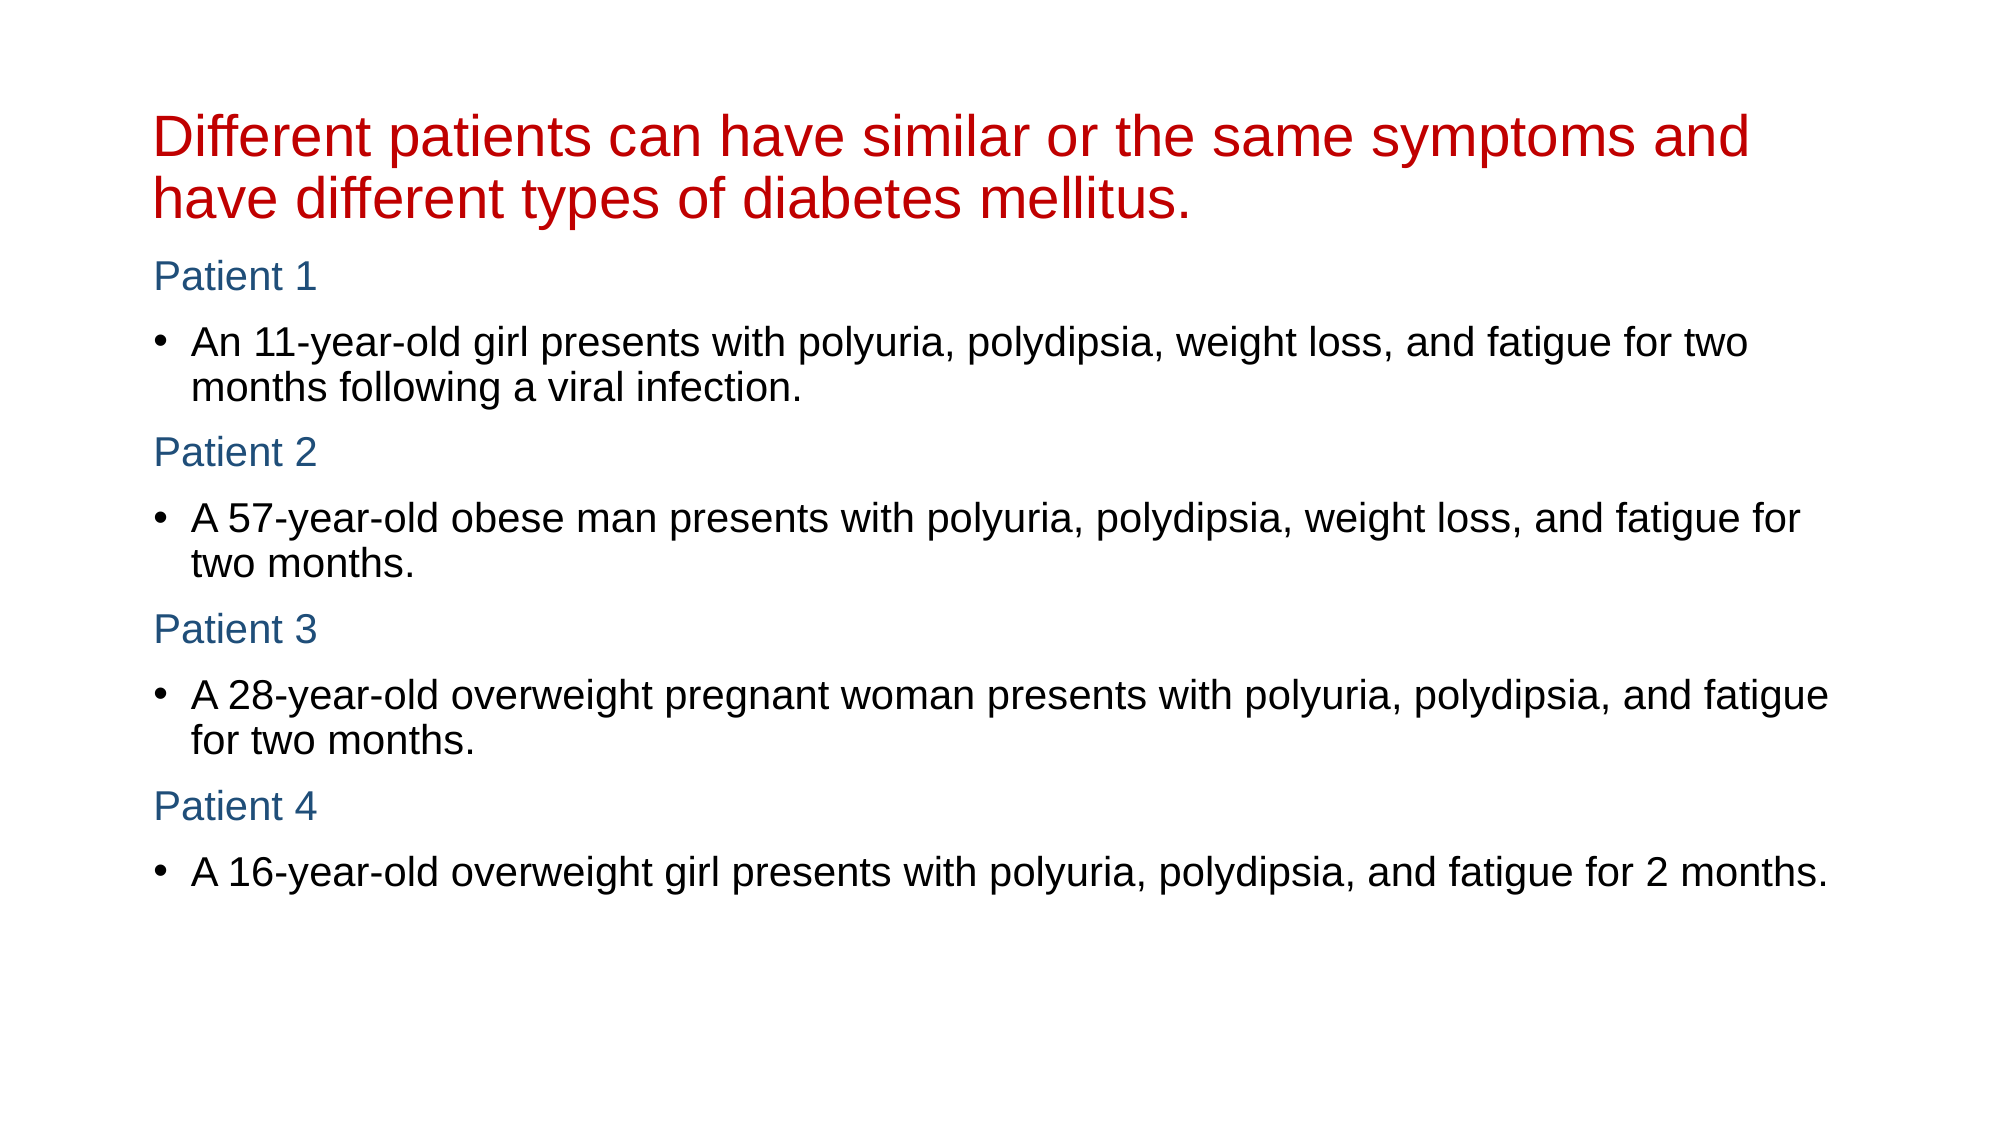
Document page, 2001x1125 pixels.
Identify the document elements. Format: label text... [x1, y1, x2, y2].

list Patient 1 An 11-year-old girl presents with polyuria, polydipsia, weight loss, and fatigue for two months following a viral infection. Patient 2 A 57-year-old obese man presents with polyuria, polydipsia, weight loss, and fatigue for two months. Patient 3 A 28-year-old overweight pregnant woman presents with polyuria, polydipsia, and fatigue for two months. Patient 4 A 16-year-old overweight girl presents with polyuria, polydipsia, and fatigue for 2 months. [138, 246, 1862, 1028]
title Different patients can have similar or the same symptoms and have different types of diabetes mellitus. [137, 59, 1863, 278]
